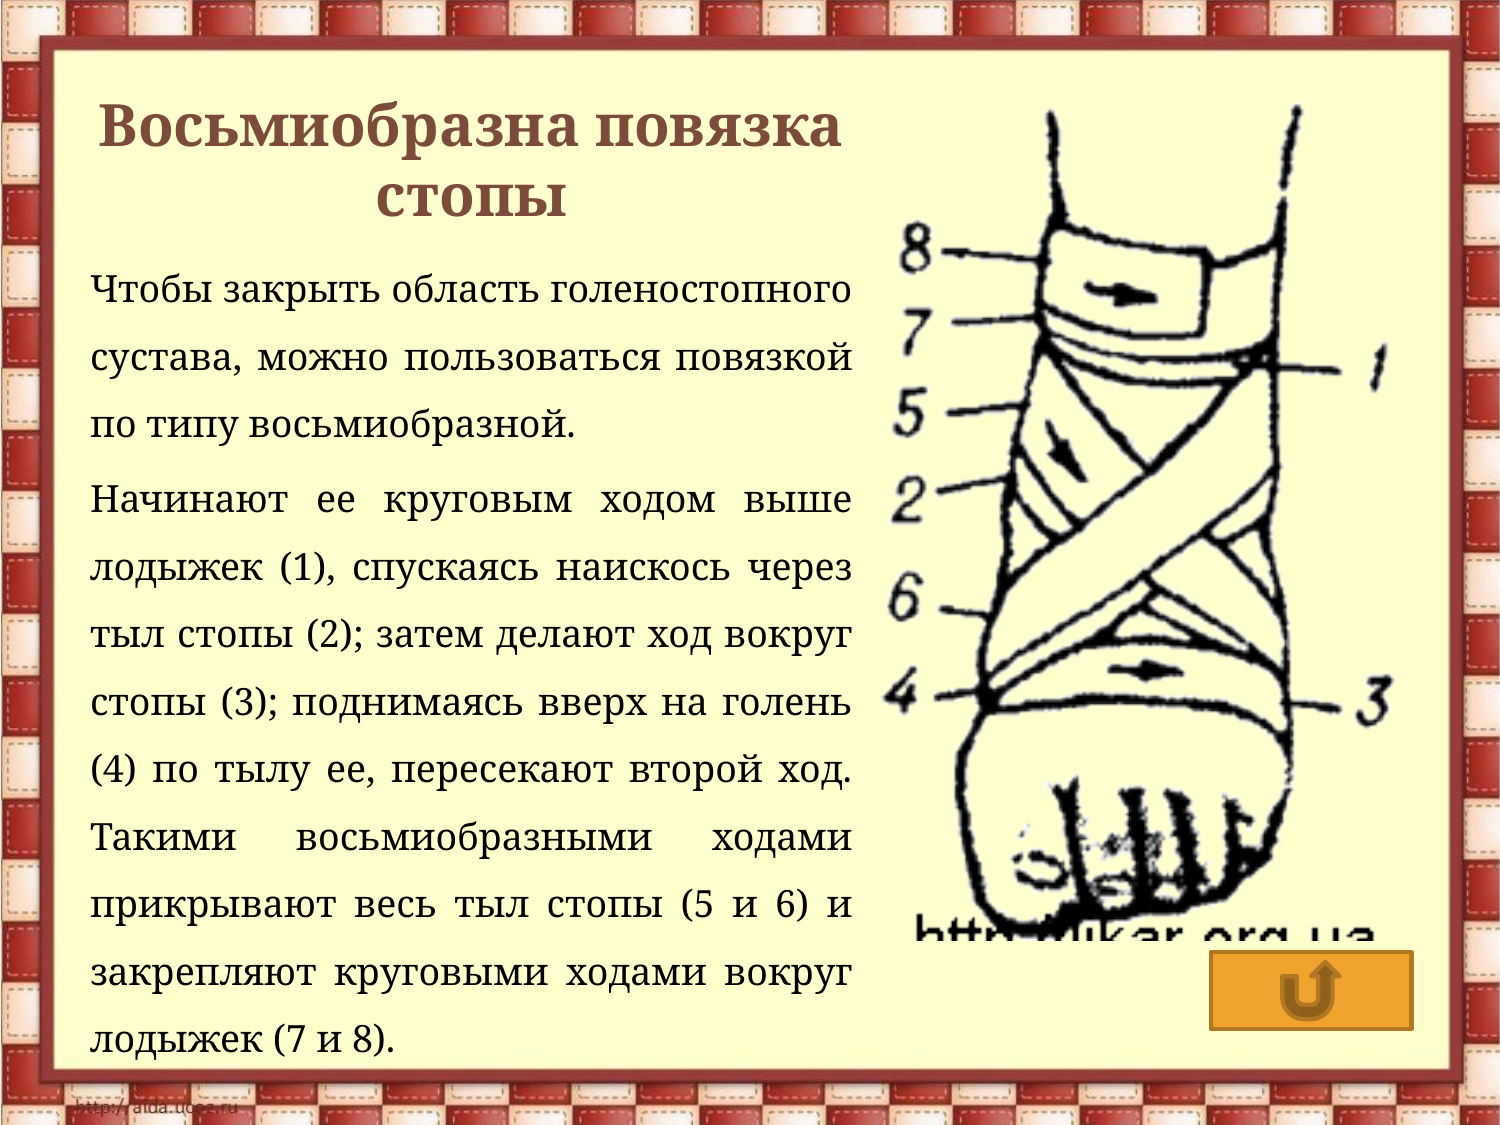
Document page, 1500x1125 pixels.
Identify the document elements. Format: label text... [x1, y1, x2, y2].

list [875, 0, 1500, 941]
title Восьмиобразна повязка стопы [74, 44, 869, 235]
text_box [1209, 950, 1414, 1031]
picture [0, 0, 1500, 1125]
list Чтобы закрыть область голеностопного сустава, можно пользоваться повязкой по типу восьмиобразной. Начинают ее круговым ходом выше лодыжек (1), спускаясь наискось через тыл стопы (2); затем делают ход вокруг стопы (3); поднимаясь вверх на голень (4) по тылу ее, пересекают второй ход. Такими восьмиобразными ходами прикрывают весь тыл стопы (5 и 6) и закрепляют круговыми ходами вокруг лодыжек (7 и 8). [74, 235, 869, 1006]
